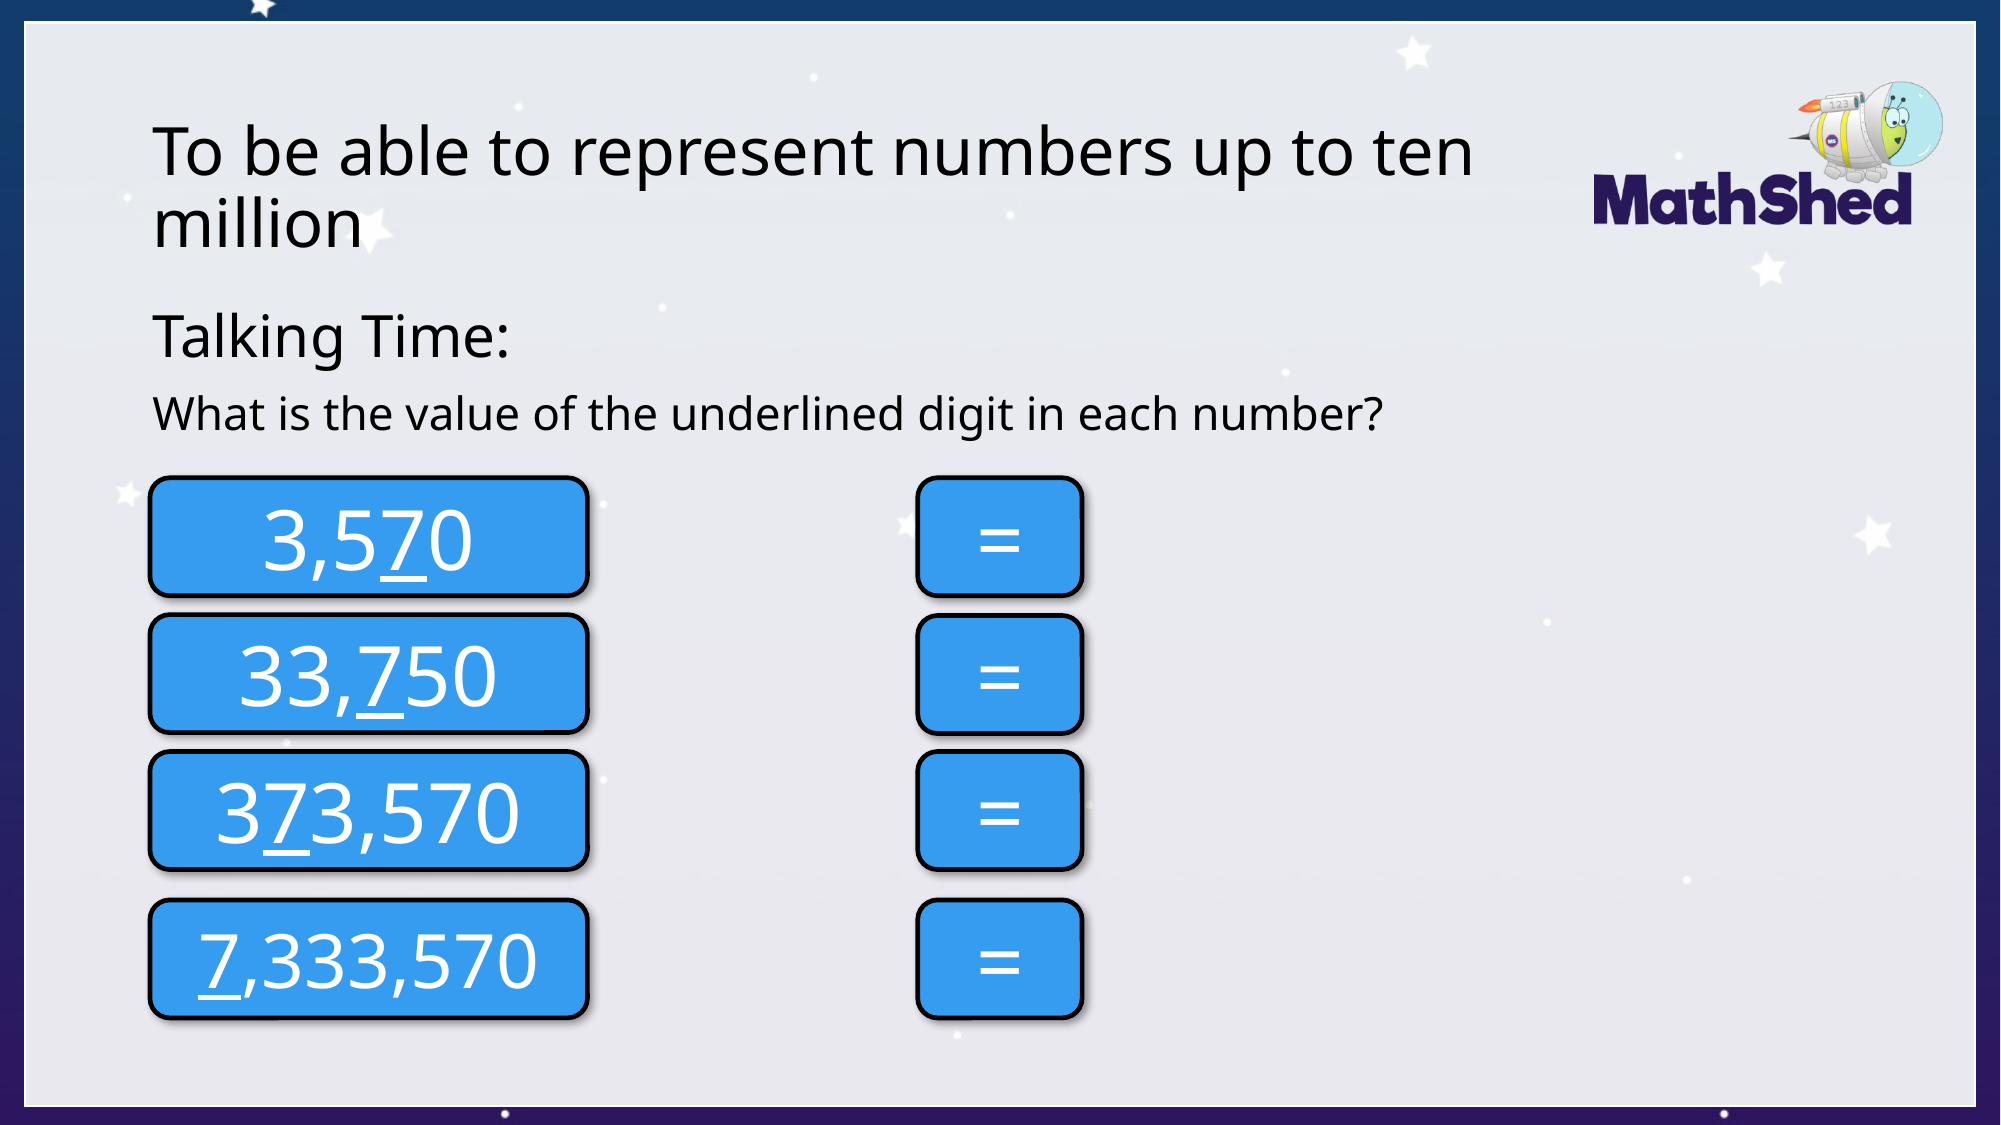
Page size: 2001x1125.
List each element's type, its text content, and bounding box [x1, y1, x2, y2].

text_box 3,570 [148, 476, 589, 597]
text_box = [916, 614, 1084, 735]
picture [0, 0, 2001, 1125]
text_box = [916, 750, 1084, 871]
text_box 7,333,570 [148, 898, 589, 1019]
text_box = [916, 476, 1084, 597]
text_box 373,570 [148, 750, 589, 871]
text_box = [916, 898, 1084, 1019]
title To be able to represent numbers up to ten million [137, 81, 1578, 299]
text_box 33,750 [148, 613, 589, 734]
list Talking Time: What is the value of the underlined digit in each number? [137, 299, 1863, 1014]
